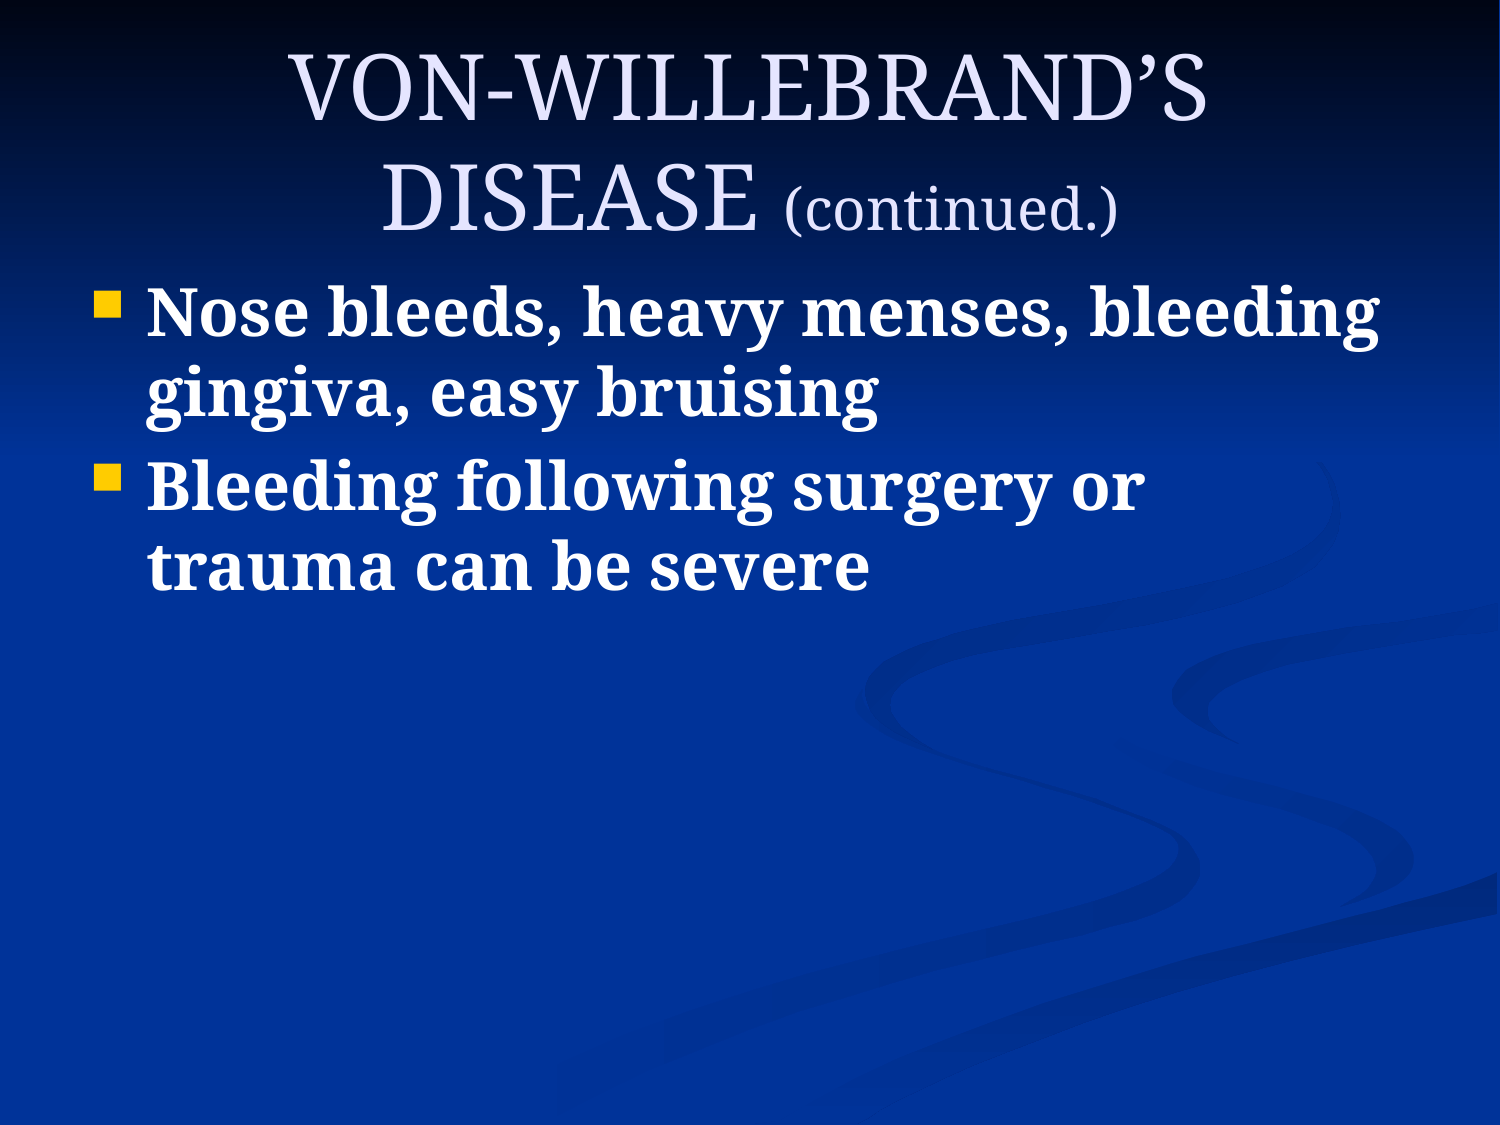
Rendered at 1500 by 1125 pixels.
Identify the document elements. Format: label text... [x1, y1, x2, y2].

title VON-WILLEBRAND’S DISEASE (continued.) [74, 44, 1426, 233]
list Nose bleeds, heavy menses, bleeding gingiva, easy bruising Bleeding following surgery or trauma can be severe [74, 262, 1426, 1006]
